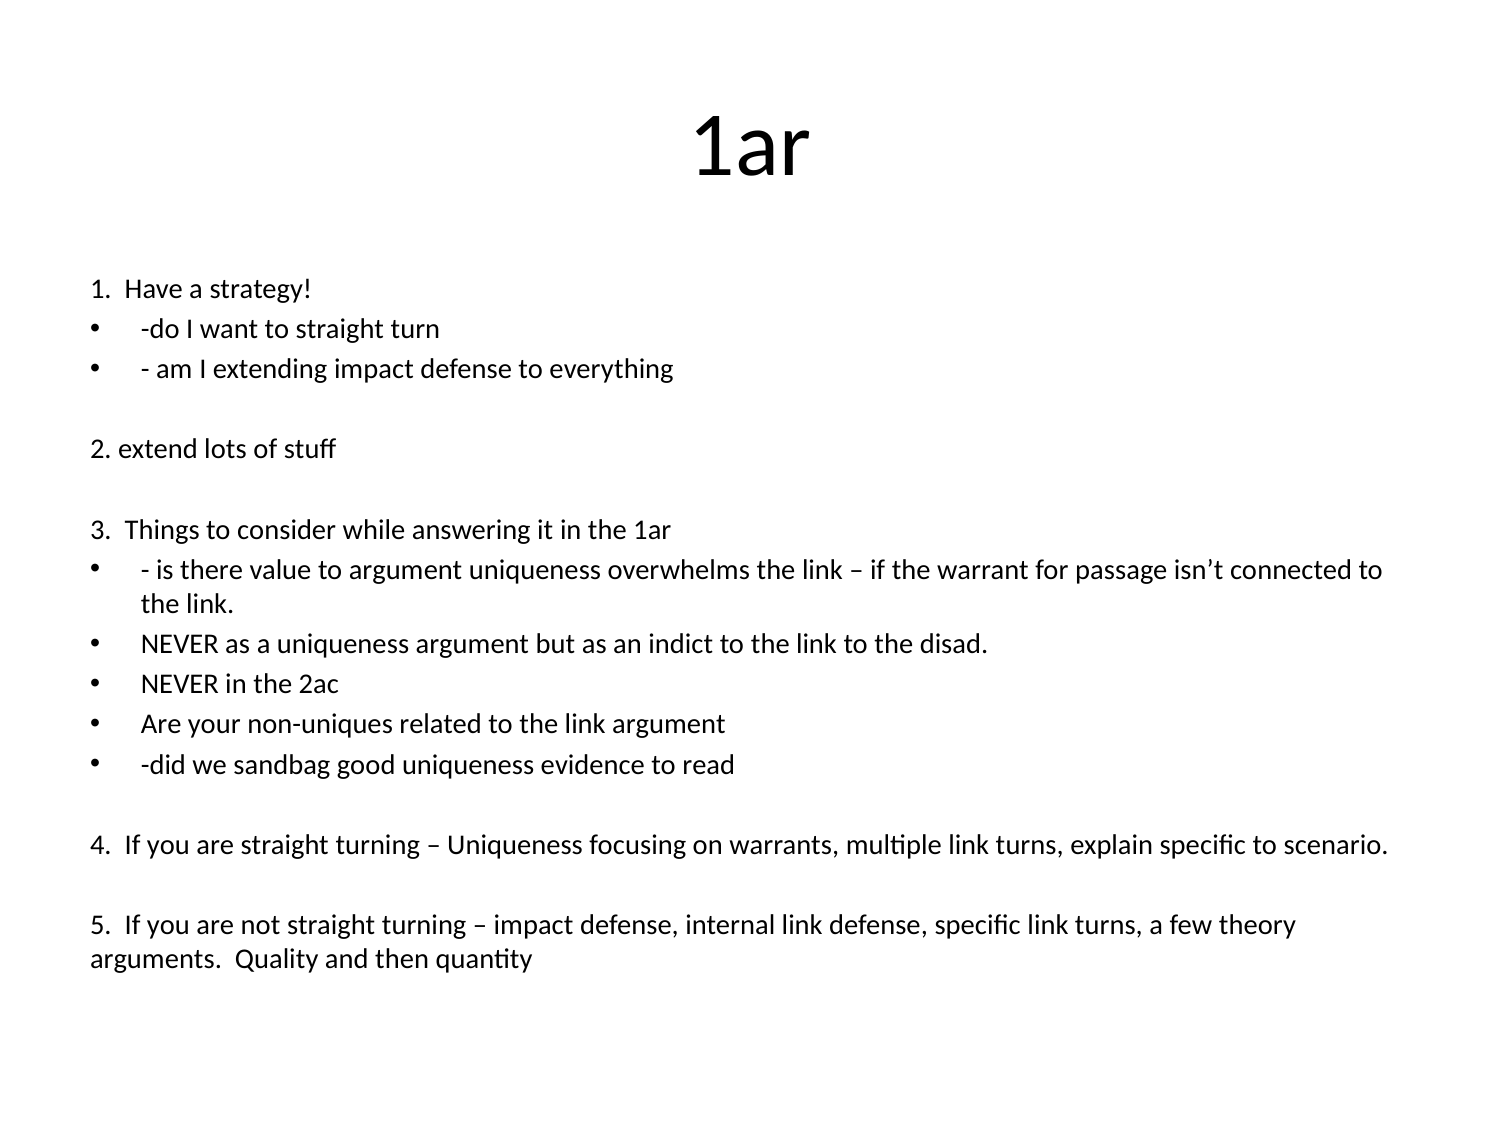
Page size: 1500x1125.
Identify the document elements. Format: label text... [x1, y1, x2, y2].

list 1. Have a strategy! -do I want to straight turn - am I extending impact defense to everything 2. extend lots of stuff 3. Things to consider while answering it in the 1ar - is there value to argument uniqueness overwhelms the link – if the warrant for passage isn’t connected to the link. NEVER as a uniqueness argument but as an indict to the link to the disad. NEVER in the 2ac Are your non-uniques related to the link argument -did we sandbag good uniqueness evidence to read 4. If you are straight turning – Uniqueness focusing on warrants, multiple link turns, explain specific to scenario. 5. If you are not straight turning – impact defense, internal link defense, specific link turns, a few theory arguments. Quality and then quantity [75, 262, 1425, 1005]
title 1ar [75, 45, 1425, 233]
